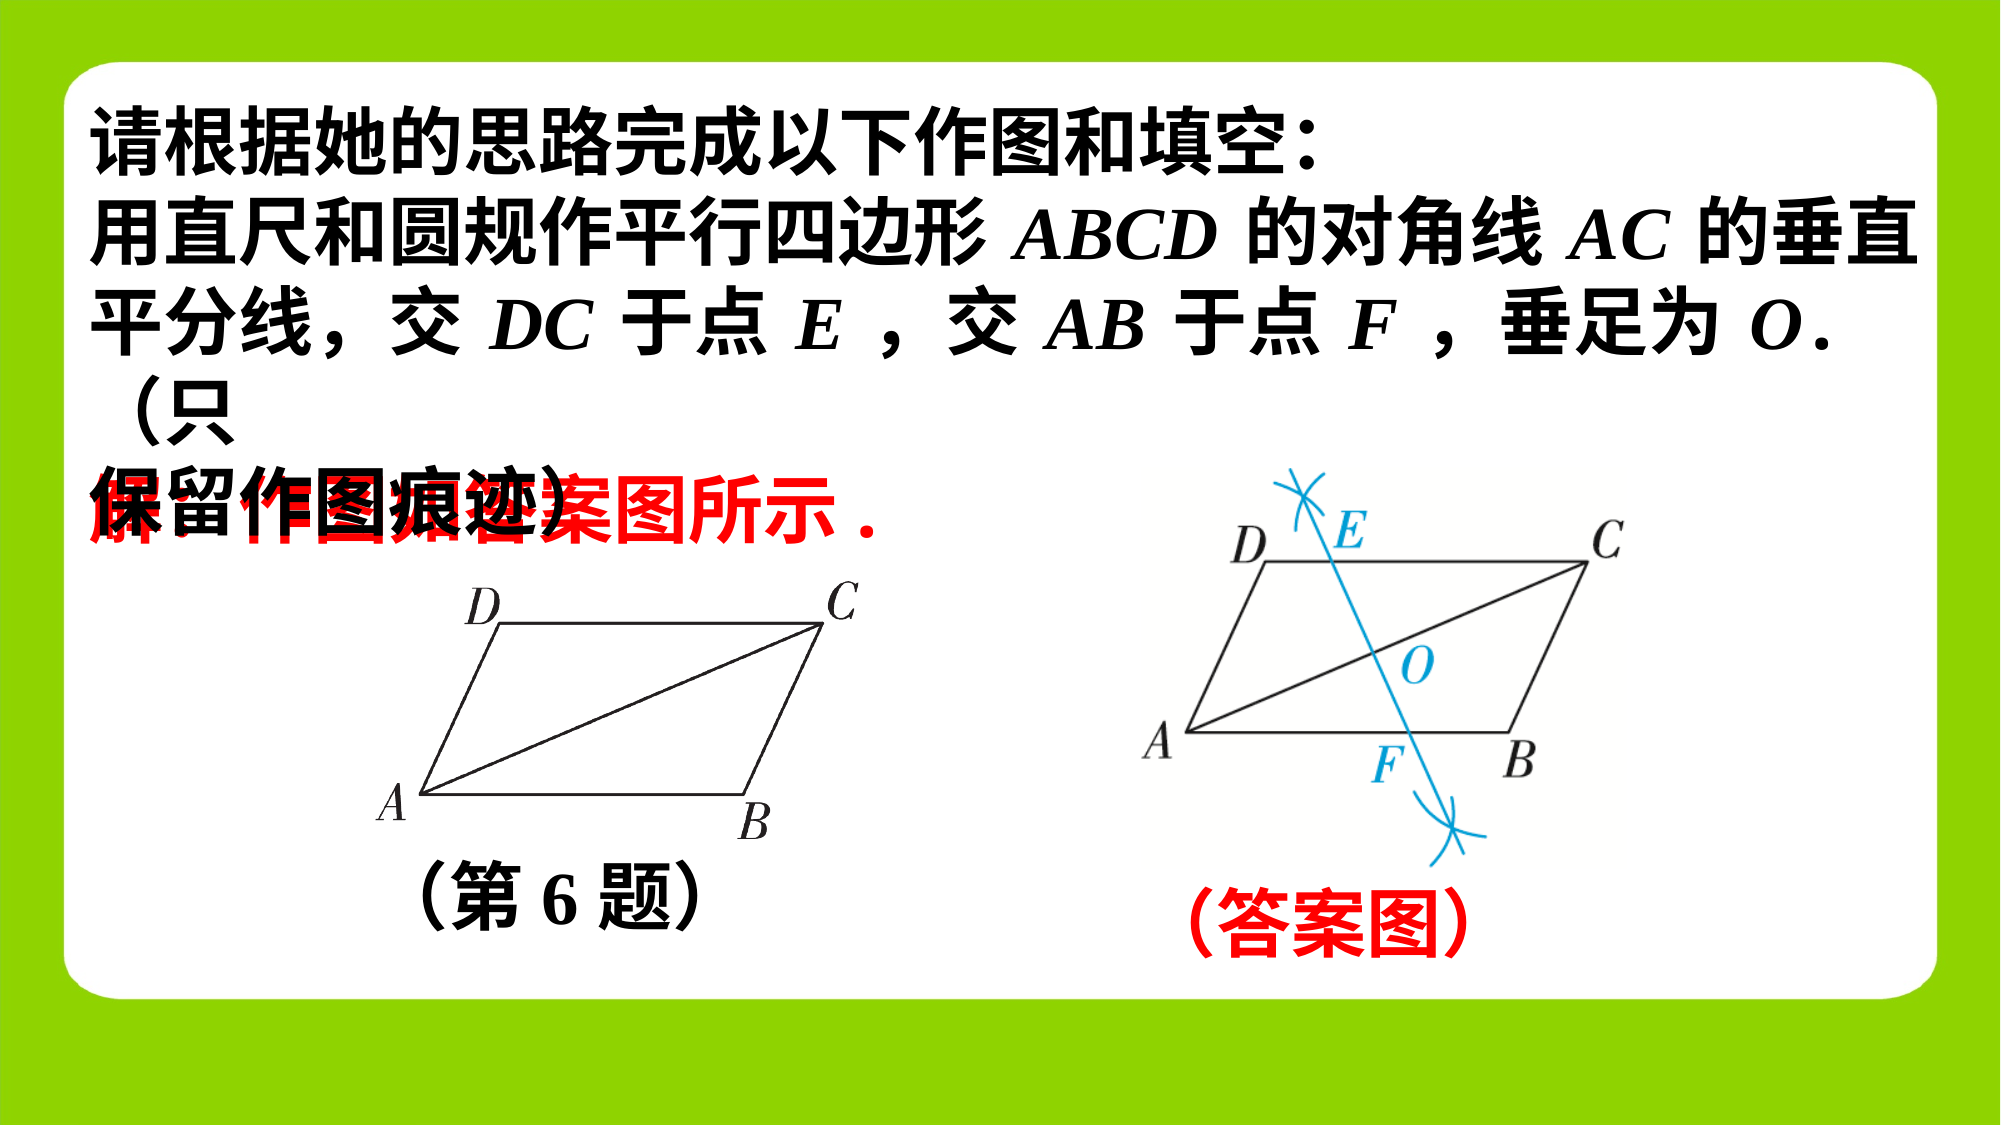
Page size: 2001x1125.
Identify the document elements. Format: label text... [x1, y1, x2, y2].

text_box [373, 577, 943, 941]
text_box 请根据她的思路完成以下作图和填空： 用直尺和圆规作平行四边形ABCD的对角线AC的垂直 平分线，交DC于点E，交AB于点F，垂足为O. （只 保留作图痕迹） [88, 94, 1974, 509]
text_box （答案图） [1141, 876, 1522, 968]
text_box 解：作图如答案图所示. [88, 509, 887, 553]
picture [0, 0, 2001, 1125]
